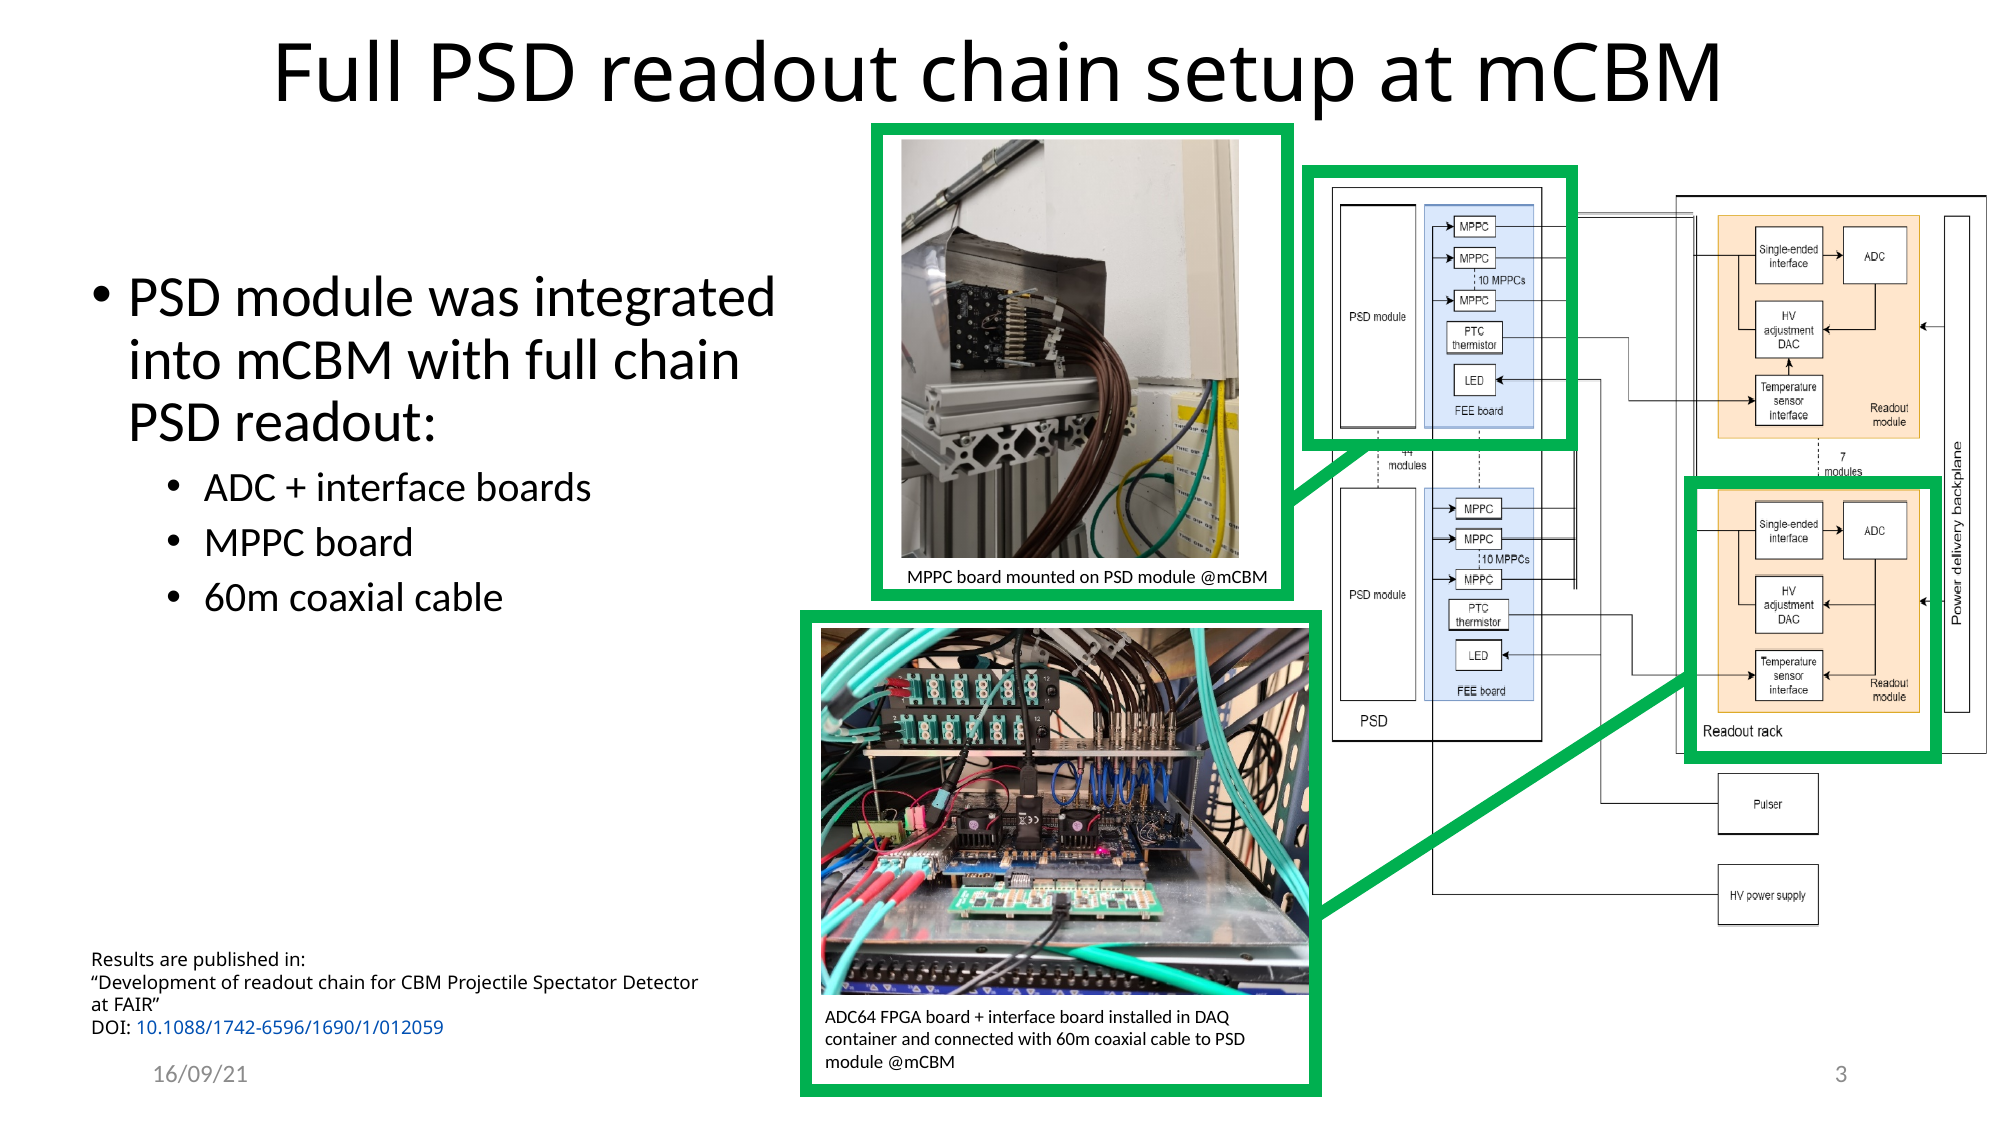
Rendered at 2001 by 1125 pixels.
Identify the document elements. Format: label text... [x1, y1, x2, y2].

text_box [876, 128, 1289, 596]
picture [1323, 187, 1987, 928]
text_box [1315, 676, 1689, 917]
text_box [810, 628, 1309, 1081]
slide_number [137, 1068, 588, 1103]
list PSD module was integrated into mCBM with full chain PSD readout: ADC + interface boards MPPC board 60m coaxial cable [76, 258, 821, 872]
title Full PSD readout chain setup at mCBM [182, 14, 1818, 137]
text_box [882, 139, 1293, 596]
text_box [1307, 171, 1573, 446]
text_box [1290, 446, 1365, 502]
slide_number 3 [1412, 1042, 1863, 1103]
text_box Results are published in: “Development of readout chain for CBM Projectile Spectator Detector at FAIR” DOI: 10.1088/1742-6596/1690/1/012059 [76, 940, 716, 1068]
text_box [805, 616, 1316, 1091]
